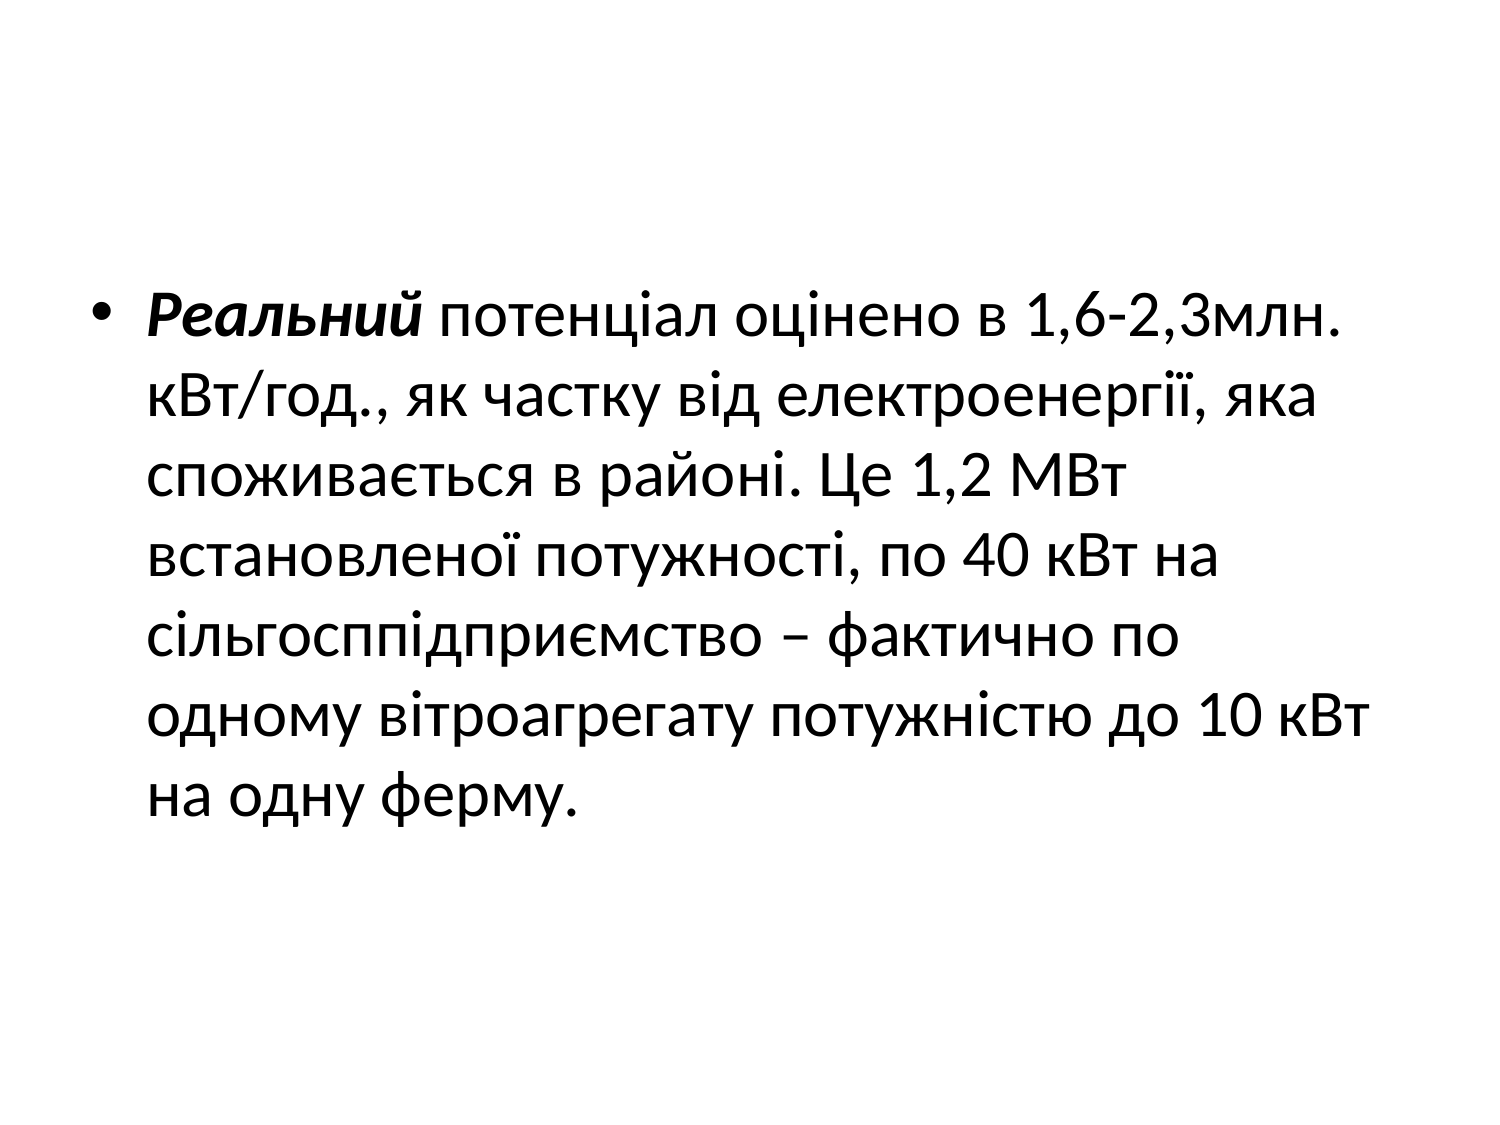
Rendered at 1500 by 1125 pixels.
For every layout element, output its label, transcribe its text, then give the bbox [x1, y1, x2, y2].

list Реальний потенціал оцінено в 1,6-2,3млн. кВт/год., як частку від електроенергії, яка споживається в районі. Це 1,2 МВт встановленої потужності, по 40 кВт на сільгосппідприємство – фактично по одному вітроагрегату потужністю до 10 кВт на одну ферму. [75, 262, 1425, 1005]
